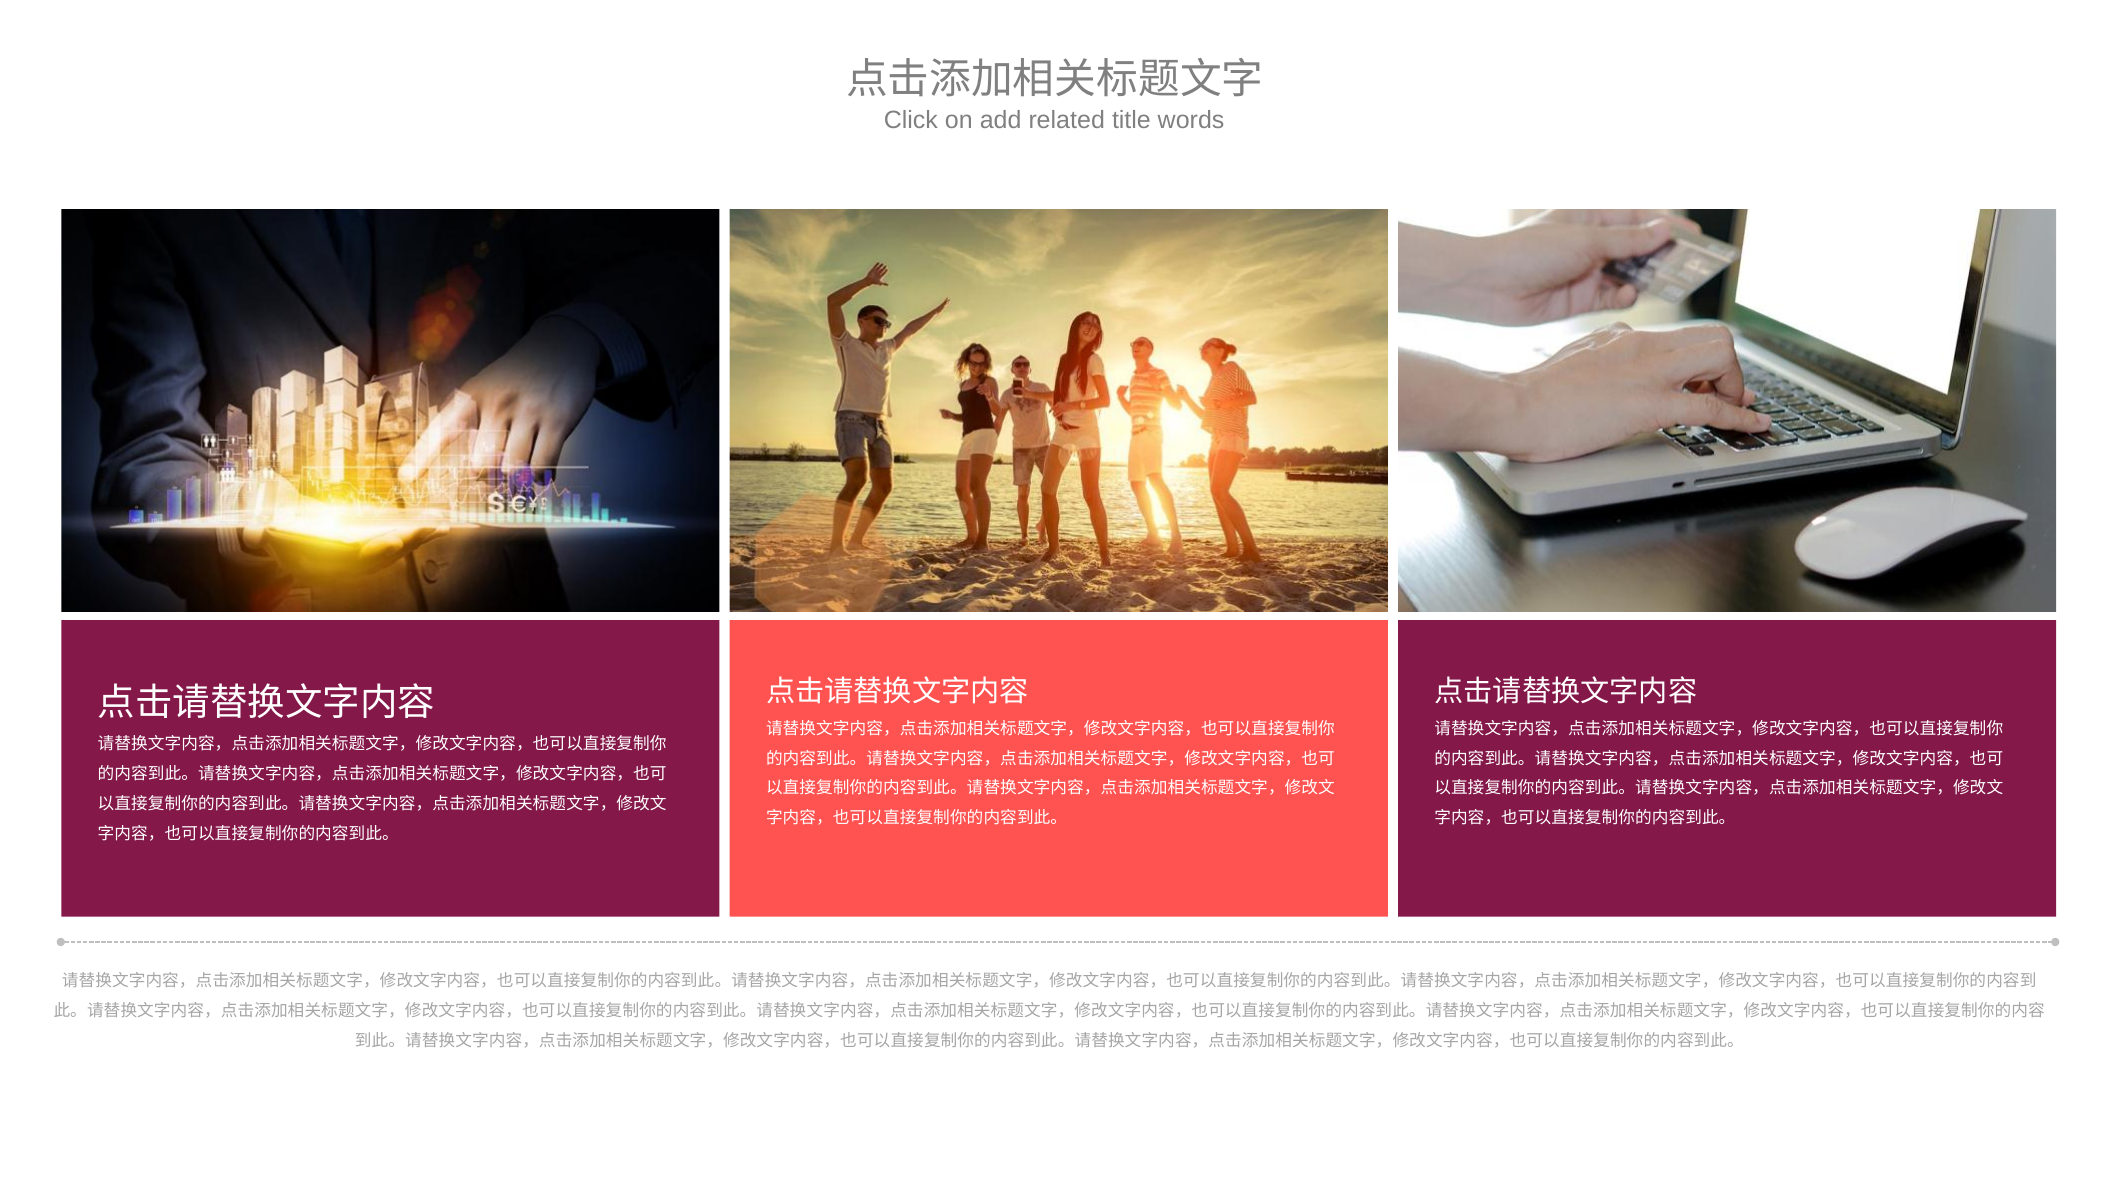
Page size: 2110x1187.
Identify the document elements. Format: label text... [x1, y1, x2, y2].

text_box 点击请替换文字内容 请替换文字内容，点击添加相关标题文字，修改文字内容，也可以直接复制你的内容到此。请替换文字内容，点击添加相关标题文字，修改文字内容，也可以直接复制你的内容到此。请替换文字内容，点击添加相关标题文字，修改文字内容，也可以直接复制你的内容到此。 [1419, 647, 2034, 835]
text_box [60, 209, 721, 613]
text_box [1397, 209, 2057, 613]
text_box 点击请替换文字内容 请替换文字内容，点击添加相关标题文字，修改文字内容，也可以直接复制你的内容到此。请替换文字内容，点击添加相关标题文字，修改文字内容，也可以直接复制你的内容到此。请替换文字内容，点击添加相关标题文字，修改文字内容，也可以直接复制你的内容到此。 [82, 647, 698, 850]
text_box 请替换文字内容，点击添加相关标题文字，修改文字内容，也可以直接复制你的内容到此。请替换文字内容，点击添加相关标题文字，修改文字内容，也可以直接复制你的内容到此。请替换文字内容，点击添加相关标题文字，修改文字内容，也可以直接复制你的内容到此。请替换文字内容，点击添加相关标题文字，修改文字内容，也可以直接复制你的内容到此。请替换文字内容，点击添加相关标题文字，修改文字内容，也可以直接复制你的内容到此。请替换文字内容，点击添加相关标题文字，修改文字内容，也可以直接复制你的内容到此。请替换文字内容，点击添加相关标题文字，修改文字内容，也可以直接复制你的内容到此。请替换文字内容，点击添加相关标题文字，修改文字内容，也可以直接复制你的内容到此。 [36, 952, 2076, 1057]
text_box [729, 209, 1389, 613]
text_box 点击请替换文字内容 请替换文字内容，点击添加相关标题文字，修改文字内容，也可以直接复制你的内容到此。请替换文字内容，点击添加相关标题文字，修改文字内容，也可以直接复制你的内容到此。请替换文字内容，点击添加相关标题文字，修改文字内容，也可以直接复制你的内容到此。 [751, 647, 1366, 835]
text_box [1397, 619, 2057, 918]
text_box [60, 619, 721, 918]
text_box 点击添加相关标题文字 [803, 44, 1307, 107]
text_box [729, 619, 1389, 918]
text_box Click on add related title words [864, 95, 1246, 158]
